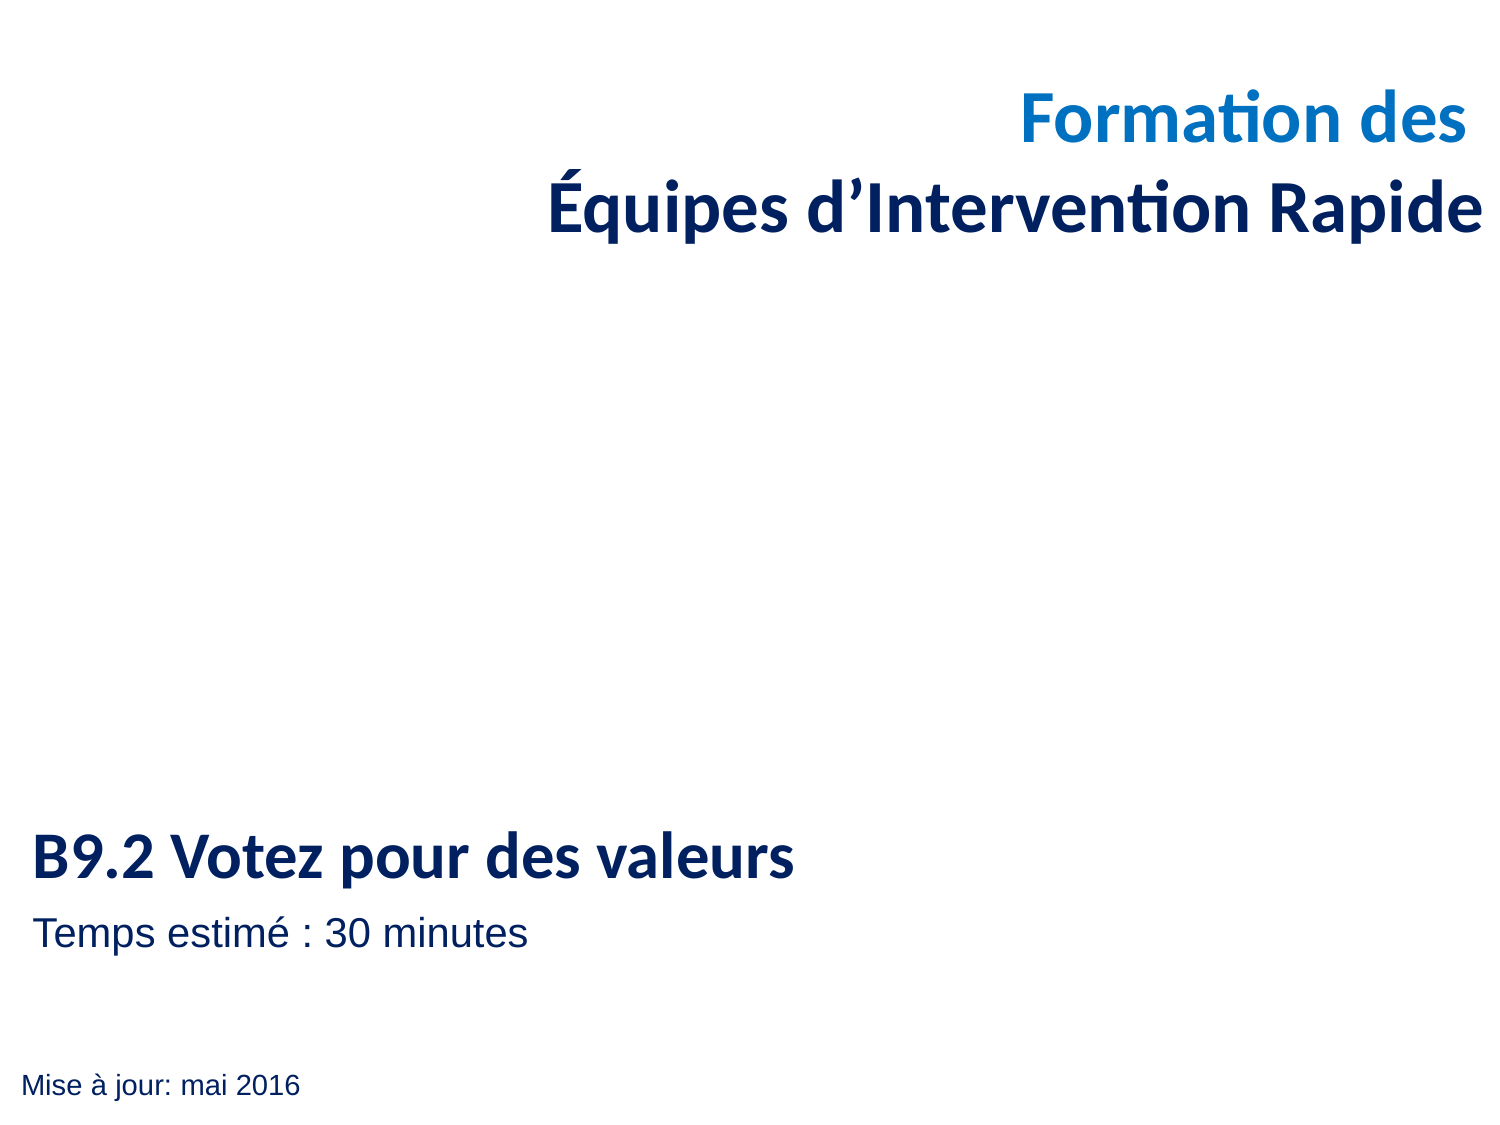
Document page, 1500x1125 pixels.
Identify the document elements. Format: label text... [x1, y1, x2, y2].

text_box Mise à jour: mai 2016 [6, 1058, 317, 1109]
title Formation des Équipes d’Intervention Rapide [336, 13, 1500, 302]
subtitle B9.2 Votez pour des valeurs [17, 803, 1453, 904]
text_box Temps estimé : 30 minutes [17, 898, 597, 964]
